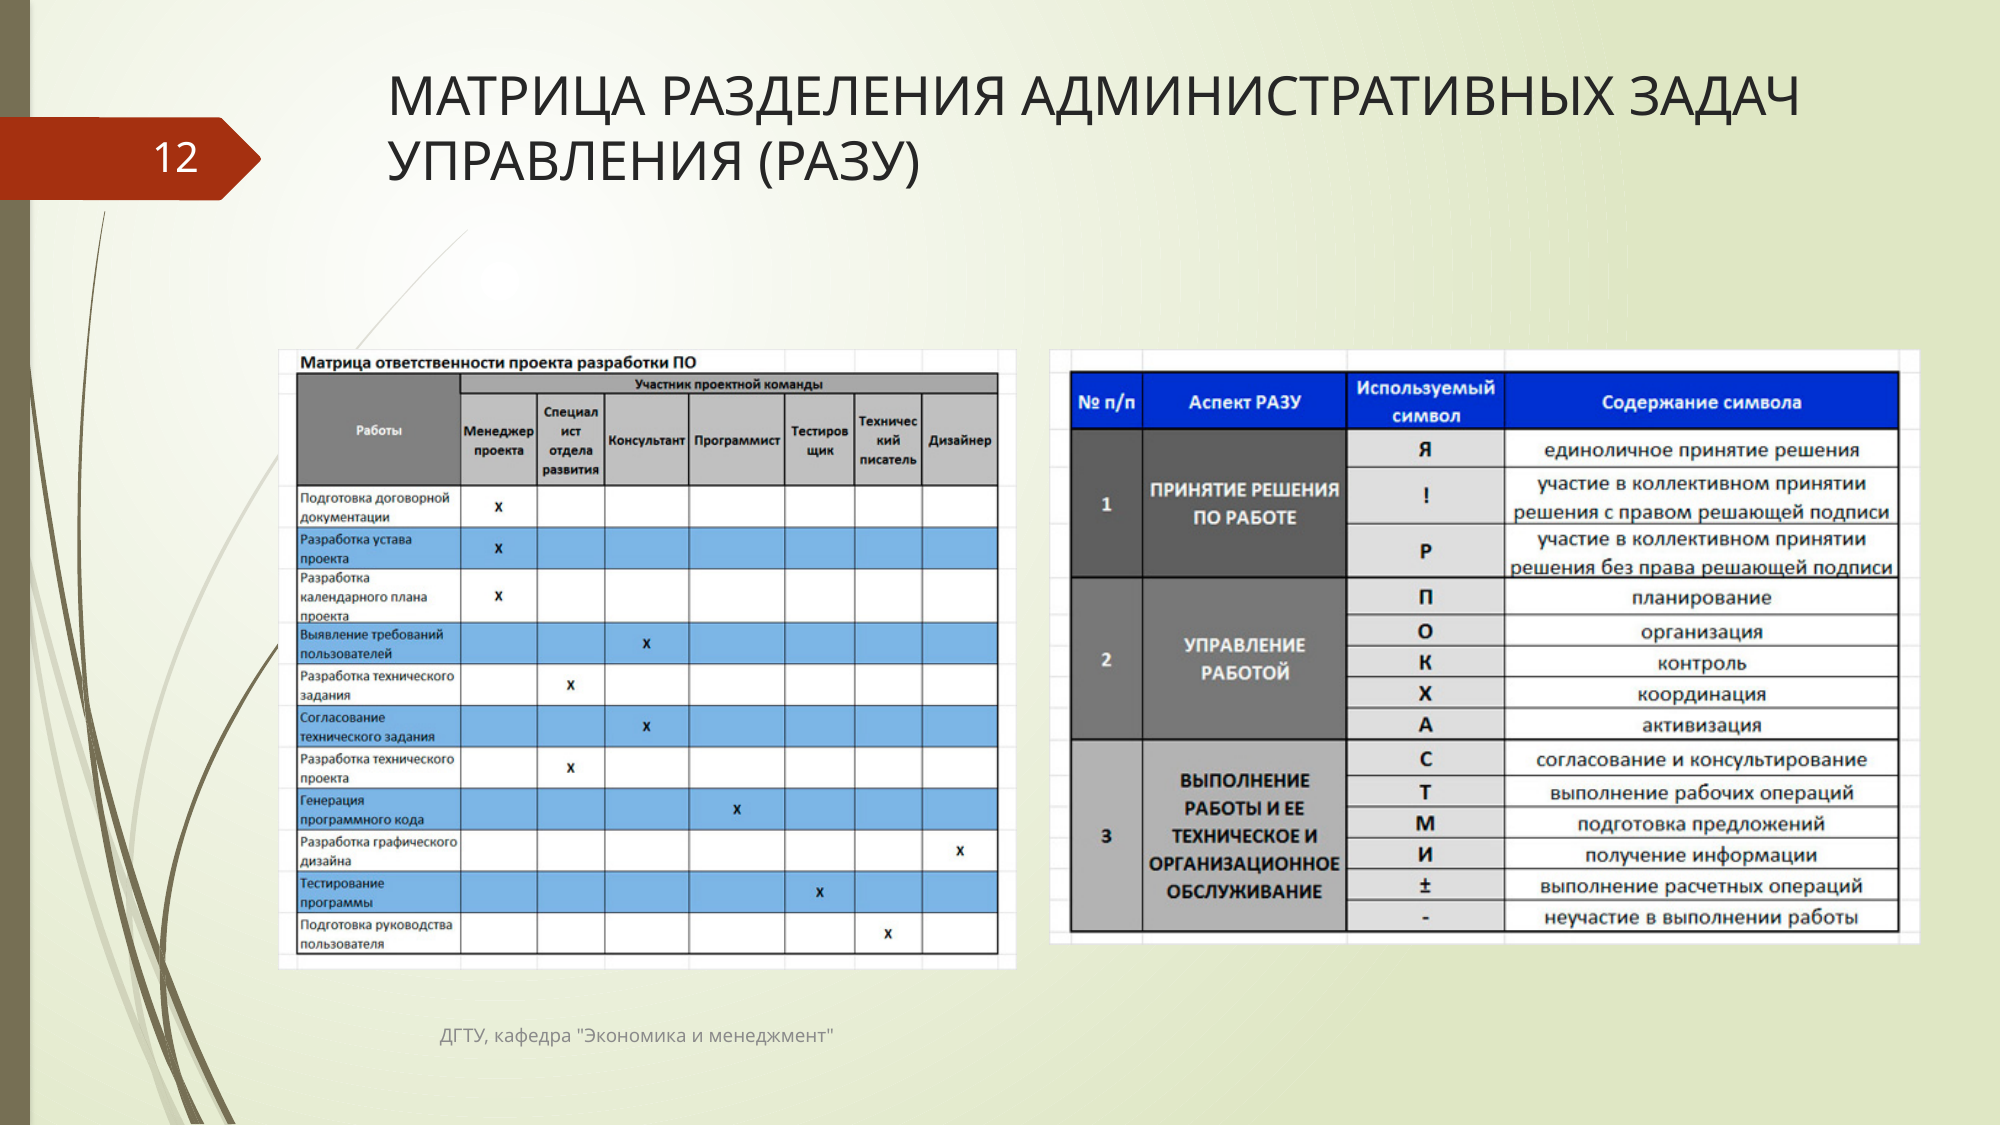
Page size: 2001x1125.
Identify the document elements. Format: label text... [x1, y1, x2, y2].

picture [1049, 349, 1921, 945]
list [278, 349, 1017, 970]
footer ДГТУ, кафедра "Экономика и менеджмент" [424, 1006, 1675, 1067]
title МАТРИЦА РАЗДЕЛЕНИЯ АДМИНИСТРАТИВНЫХ ЗАДАЧ УПРАВЛЕНИЯ (РАЗУ) [372, 54, 1835, 265]
slide_number 12 [87, 129, 216, 190]
